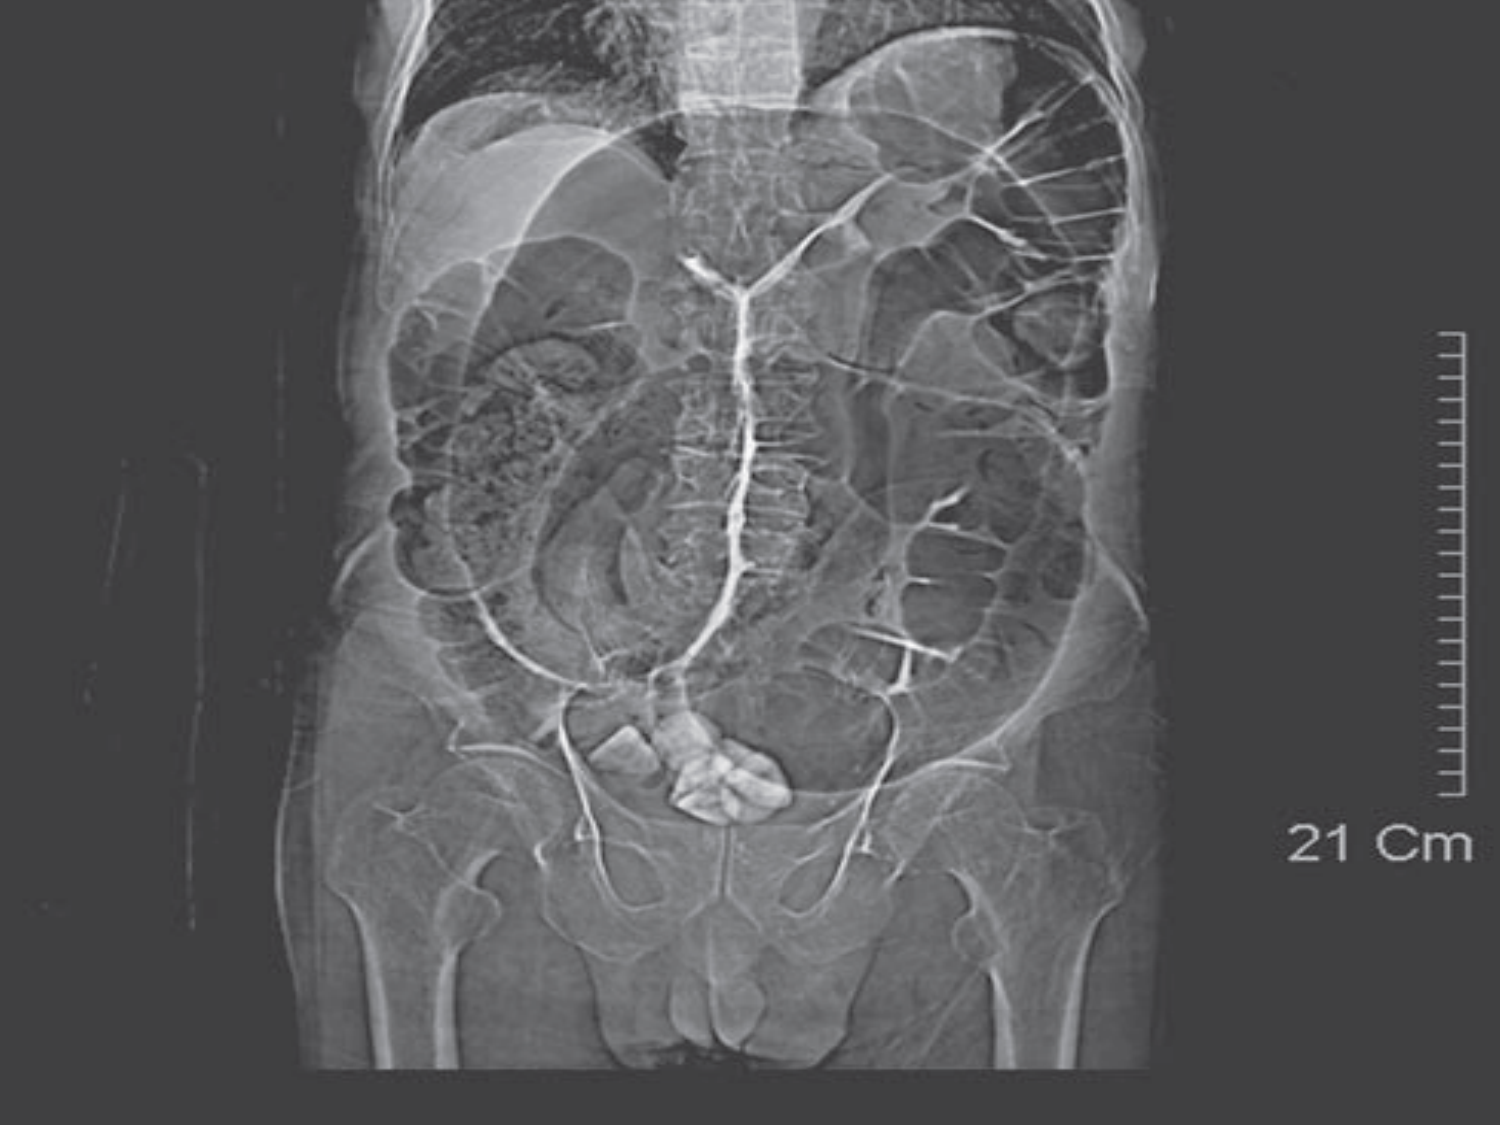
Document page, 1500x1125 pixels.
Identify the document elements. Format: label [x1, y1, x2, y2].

list [0, 0, 1500, 1125]
